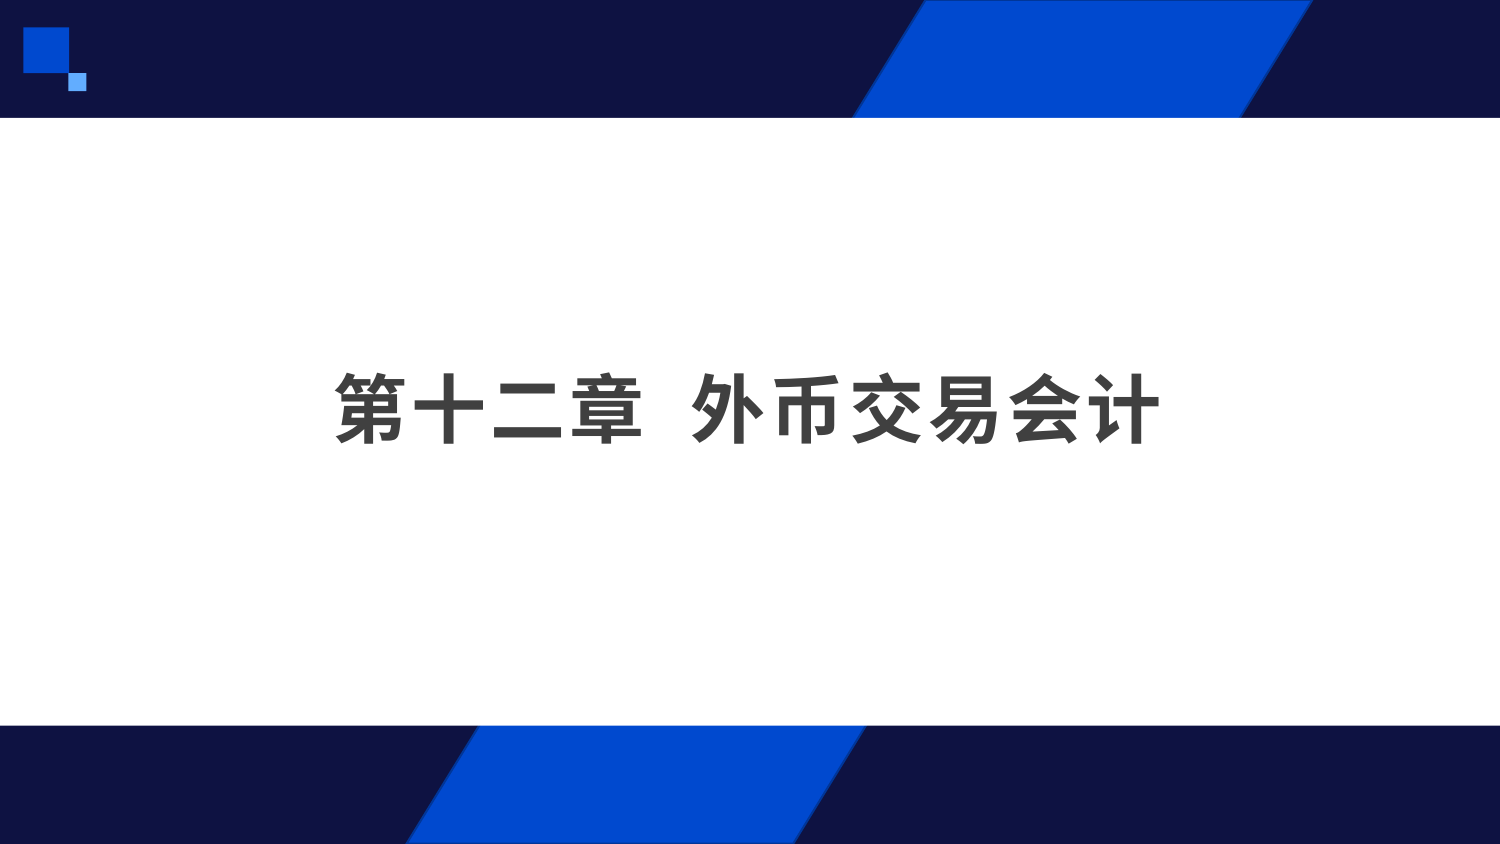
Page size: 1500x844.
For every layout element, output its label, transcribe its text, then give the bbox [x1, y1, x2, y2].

title 第十二章 外币交易会计 [149, 164, 1341, 459]
